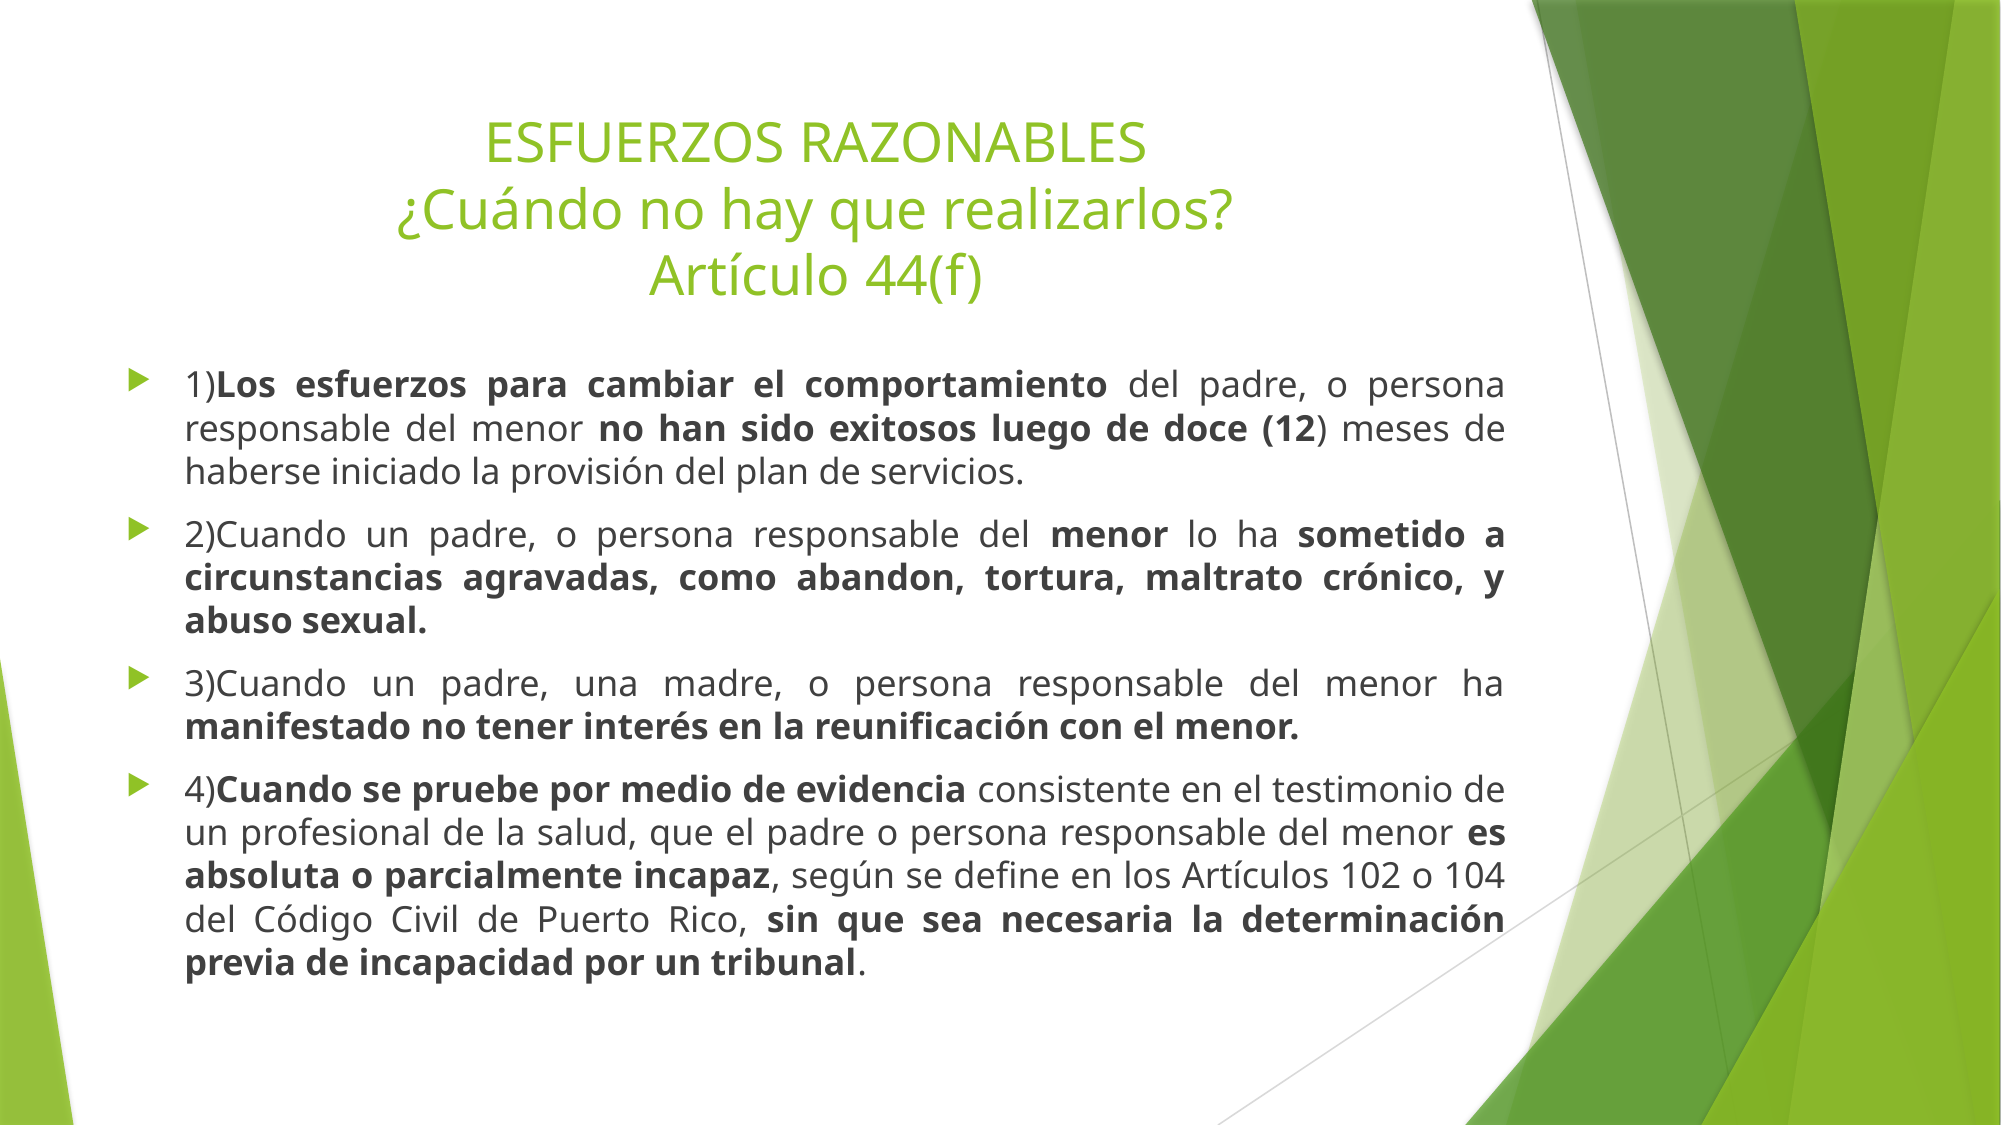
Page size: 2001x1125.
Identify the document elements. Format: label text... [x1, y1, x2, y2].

list 1)Los esfuerzos para cambiar el comportamiento del padre, o persona responsable del menor no han sido exitosos luego de doce (12) meses de haberse iniciado la provisión del plan de servicios. 2)Cuando un padre, o persona responsable del menor lo ha sometido a circunstancias agravadas, como abandon, tortura, maltrato crónico, y abuso sexual. 3)Cuando un padre, una madre, o persona responsable del menor ha manifestado no tener interés en la reunificación con el menor. 4)Cuando se pruebe por medio de evidencia consistente en el testimonio de un profesional de la salud, que el padre o persona responsable del menor es absoluta o parcialmente incapaz, según se define en los Artículos 102 o 104 del Código Civil de Puerto Rico, sin que sea necesaria la determinación previa de incapacidad por un tribunal. [111, 354, 1522, 992]
title ESFUERZOS RAZONABLES ¿Cuándo no hay que realizarlos? Artículo 44(f) [111, 99, 1522, 317]
